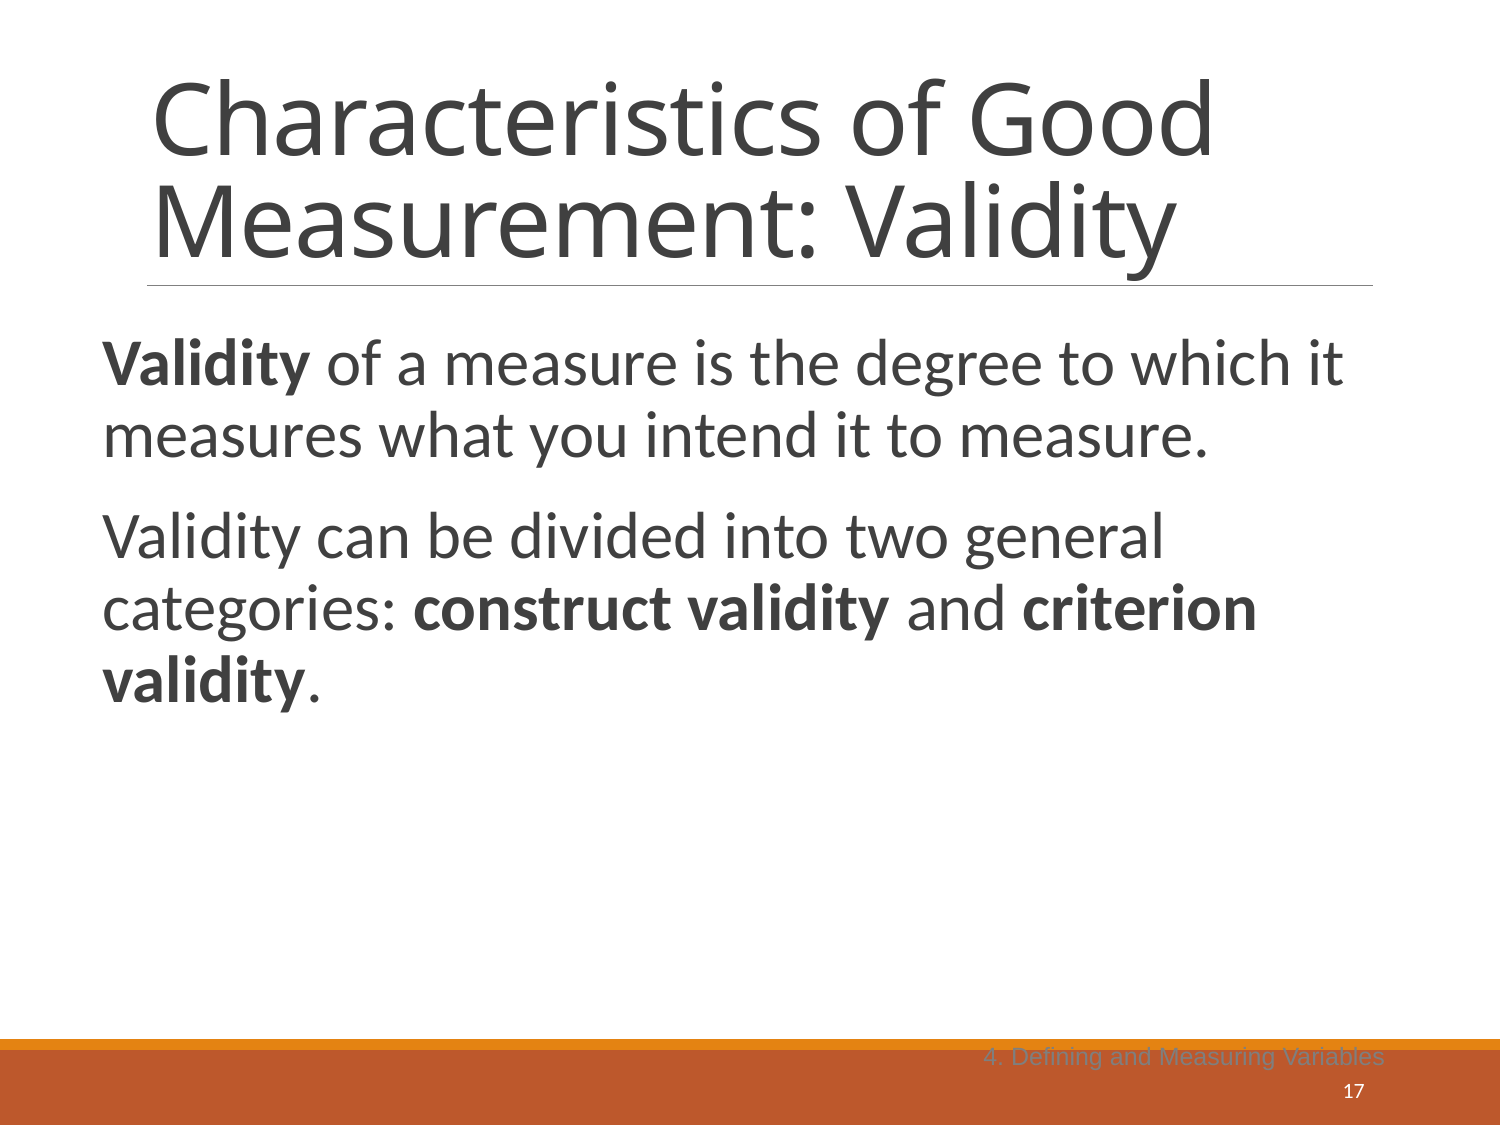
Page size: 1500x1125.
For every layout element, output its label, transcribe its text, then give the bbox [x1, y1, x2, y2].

slide_number 17 [1218, 1059, 1380, 1120]
list Validity of a measure is the degree to which it measures what you intend it to measure. Validity can be divided into two general categories: construct validity and criterion validity. [87, 320, 1477, 1094]
title Characteristics of Good Measurement: Validity [135, 47, 1373, 285]
text_box 4. Defining and Measuring Variables [968, 1033, 1422, 1078]
